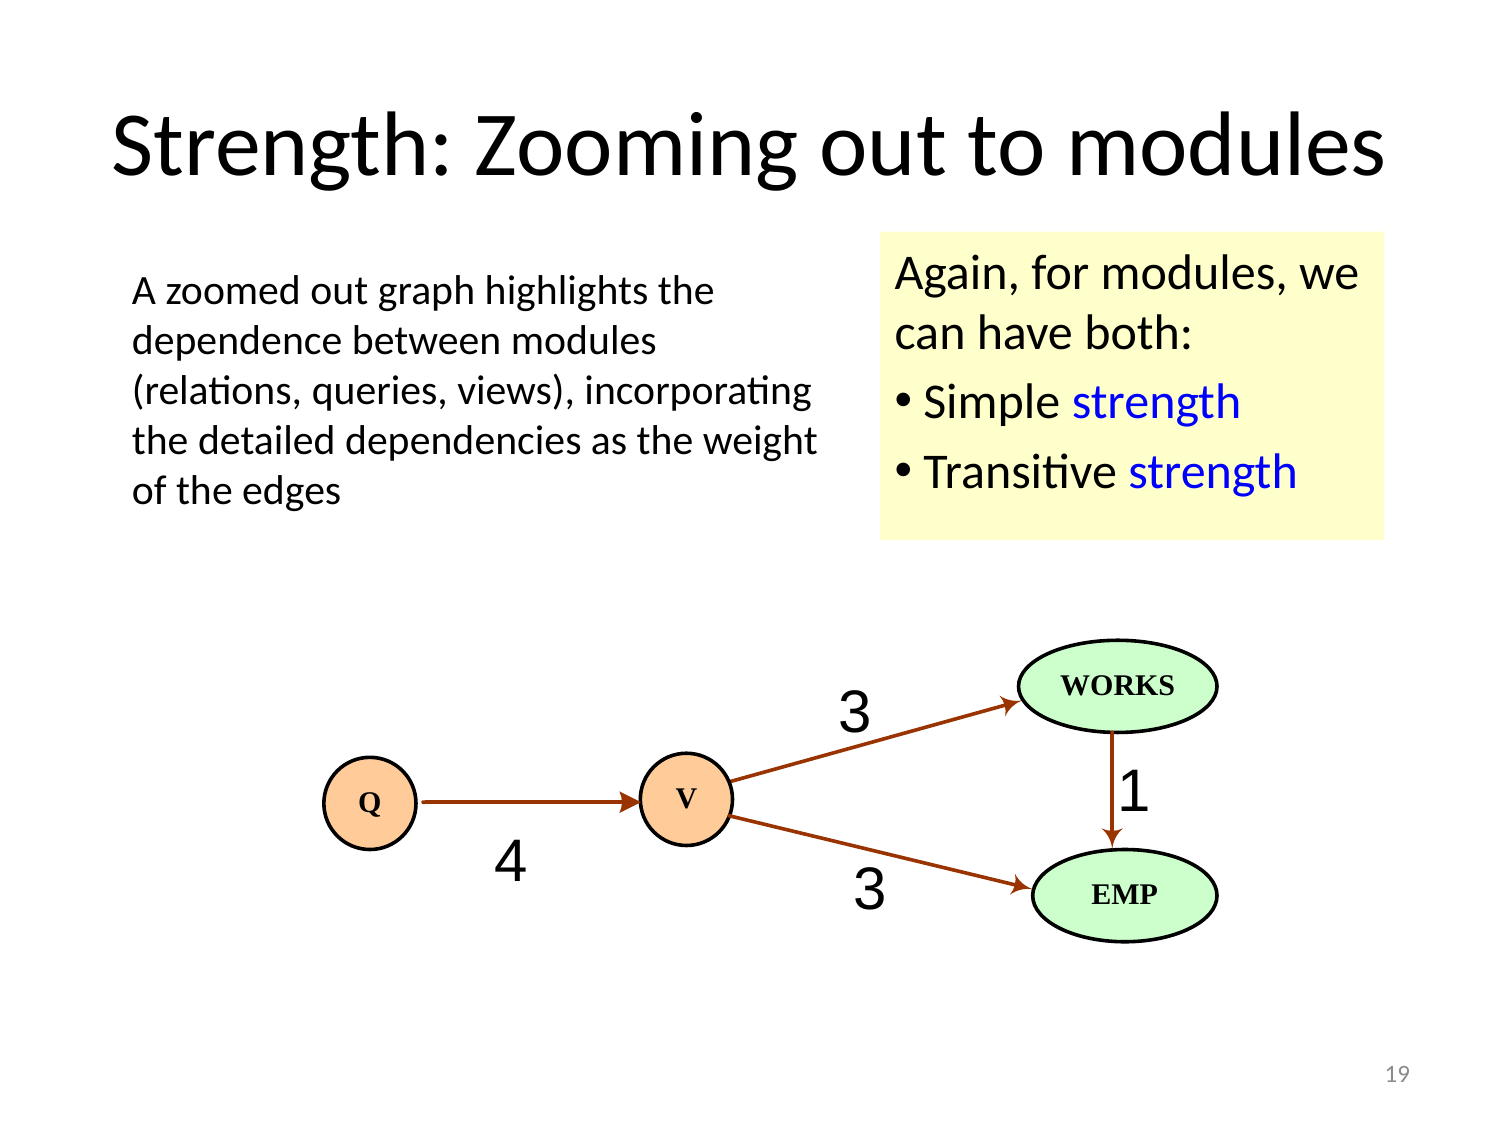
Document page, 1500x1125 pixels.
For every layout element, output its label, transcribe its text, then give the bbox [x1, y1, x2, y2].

text_box A zoomed out graph highlights the dependence between modules (relations, queries, views), incorporating the detailed dependencies as the weight of the edges [117, 255, 850, 521]
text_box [316, 632, 1225, 950]
text_box Again, for modules, we can have both: Simple strength Transitive strength [879, 231, 1384, 541]
title Strength: Zooming out to modules [75, 45, 1425, 233]
slide_number 19 [1074, 1042, 1425, 1103]
